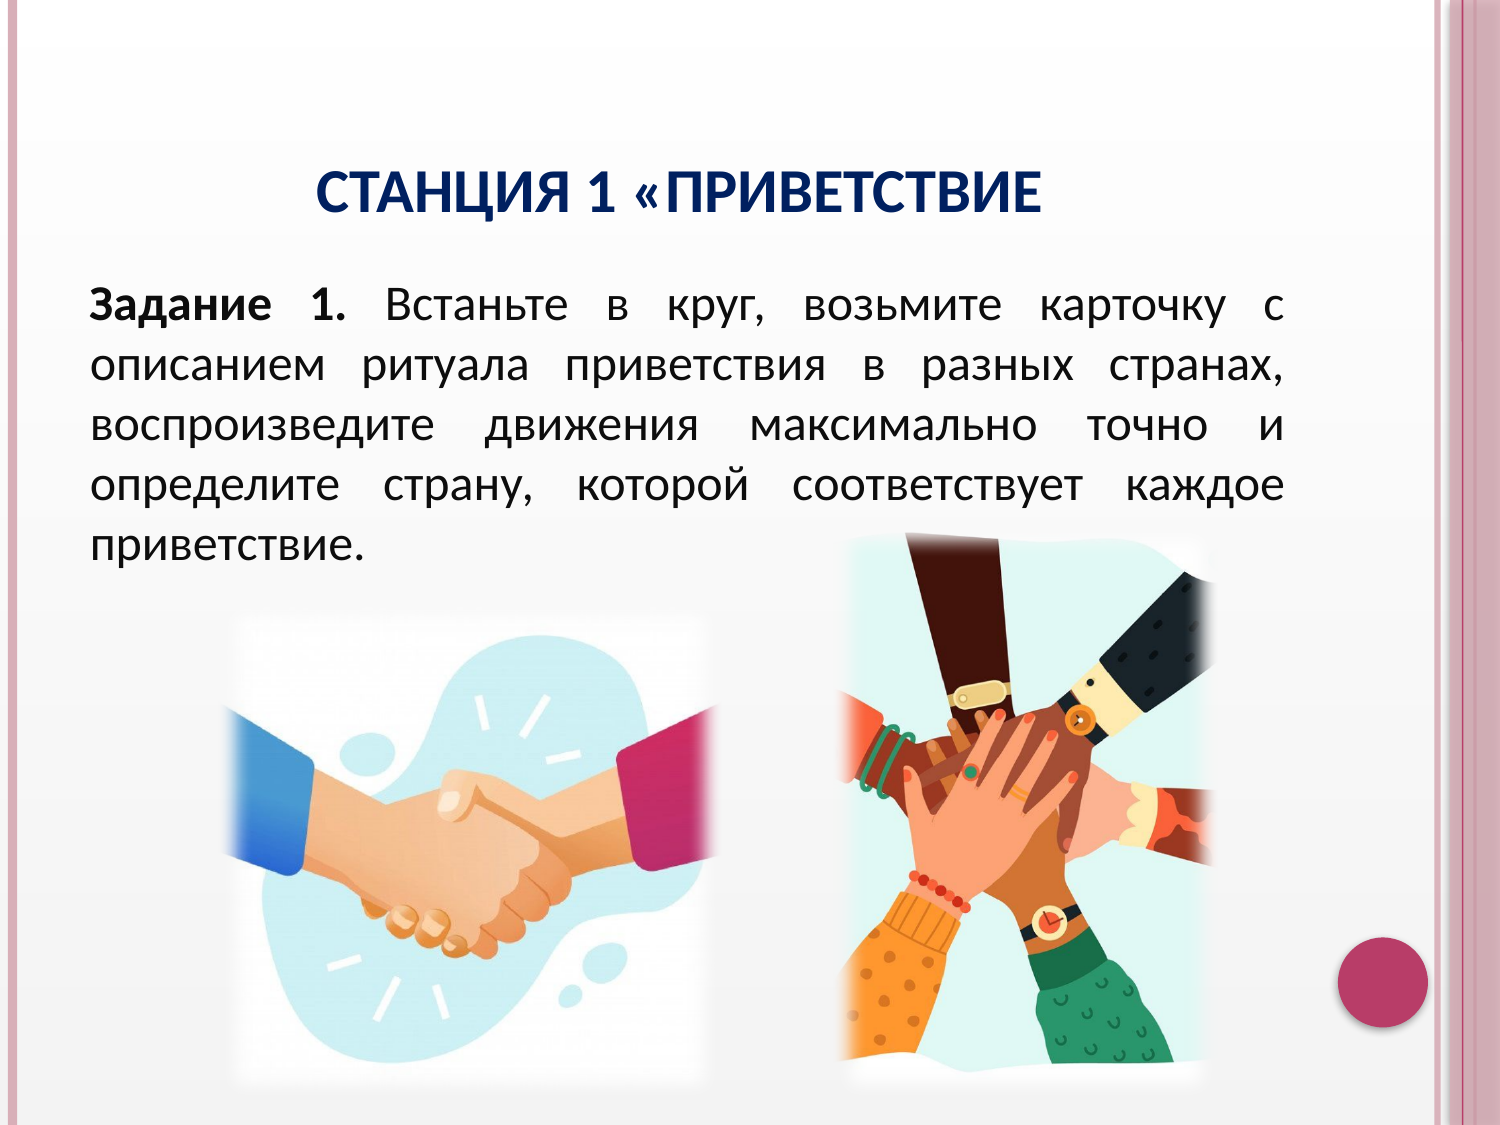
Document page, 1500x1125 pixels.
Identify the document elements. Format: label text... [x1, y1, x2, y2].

picture [832, 522, 1219, 1102]
picture [217, 597, 723, 1102]
title Станция 1 «Приветствие [75, 45, 1300, 233]
list Задание 1. Встаньте в круг, возьмите карточку с описанием ритуала приветствия в разных странах, воспроизведите движения максимально точно и определите страну, которой соответствует каждое приветствие. [75, 262, 1300, 1062]
